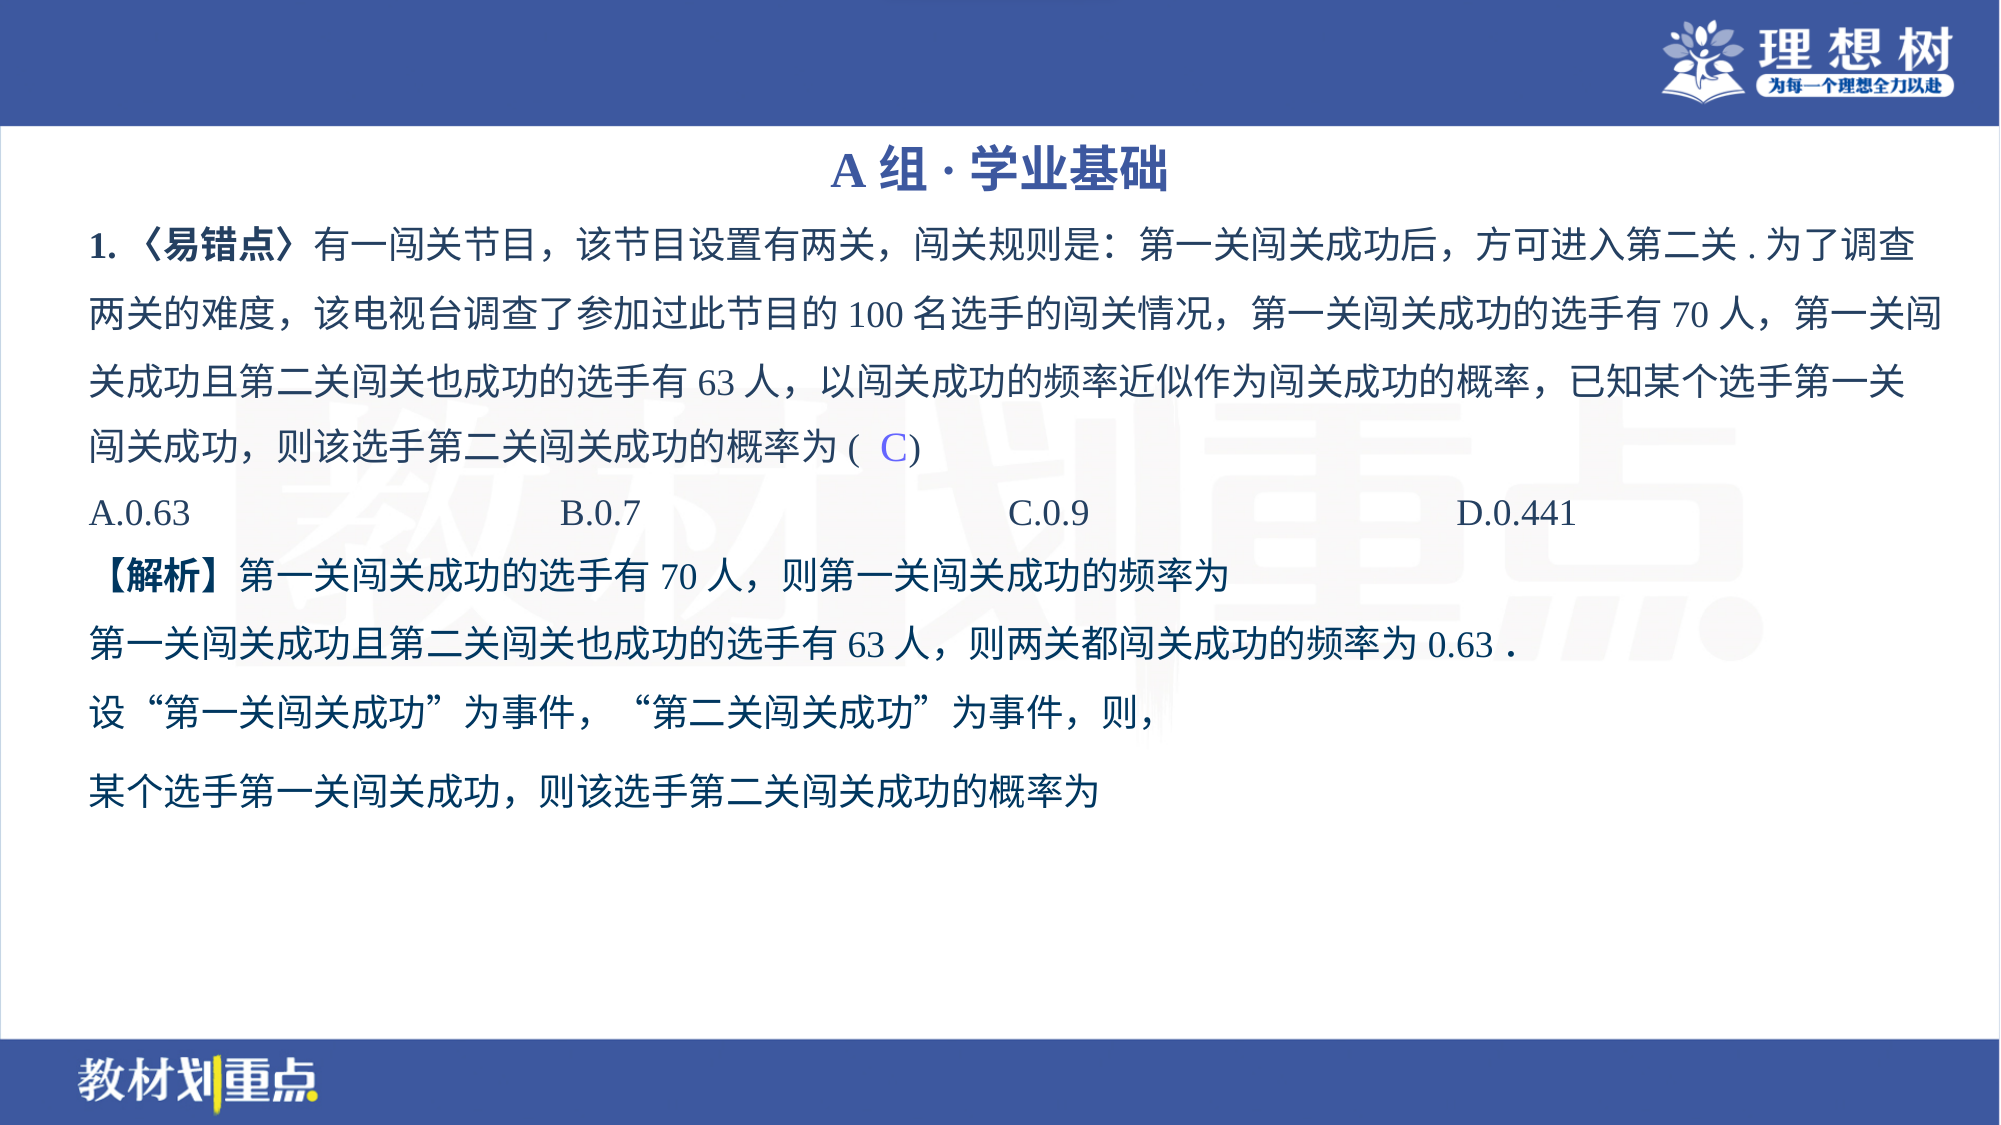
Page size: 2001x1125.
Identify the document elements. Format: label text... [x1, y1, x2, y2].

picture [0, 0, 2000, 1125]
text_box A.0.63 B.0.7 C.0.9 D.0.441 [88, 466, 1911, 526]
text_box A组·学业基础 [88, 135, 1911, 196]
text_box 1.〈易错点〉有一闯关节目，该节目设置有两关，闯关规则是：第一关闯关成功后，方可进入第二关.为了调查 两关的难度，该电视台调查了参加过此节目的100名选手的闯关情况，第一关闯关成功的选手有70人，第一关闯 关成功且第二关闯关也成功的选手有63人，以闯关成功的频率近似作为闯关成功的概率，已知某个选手第一关 闯关成功，则该选手第二关闯关成功的概率为( ) [88, 197, 1911, 461]
text_box C [865, 418, 924, 466]
